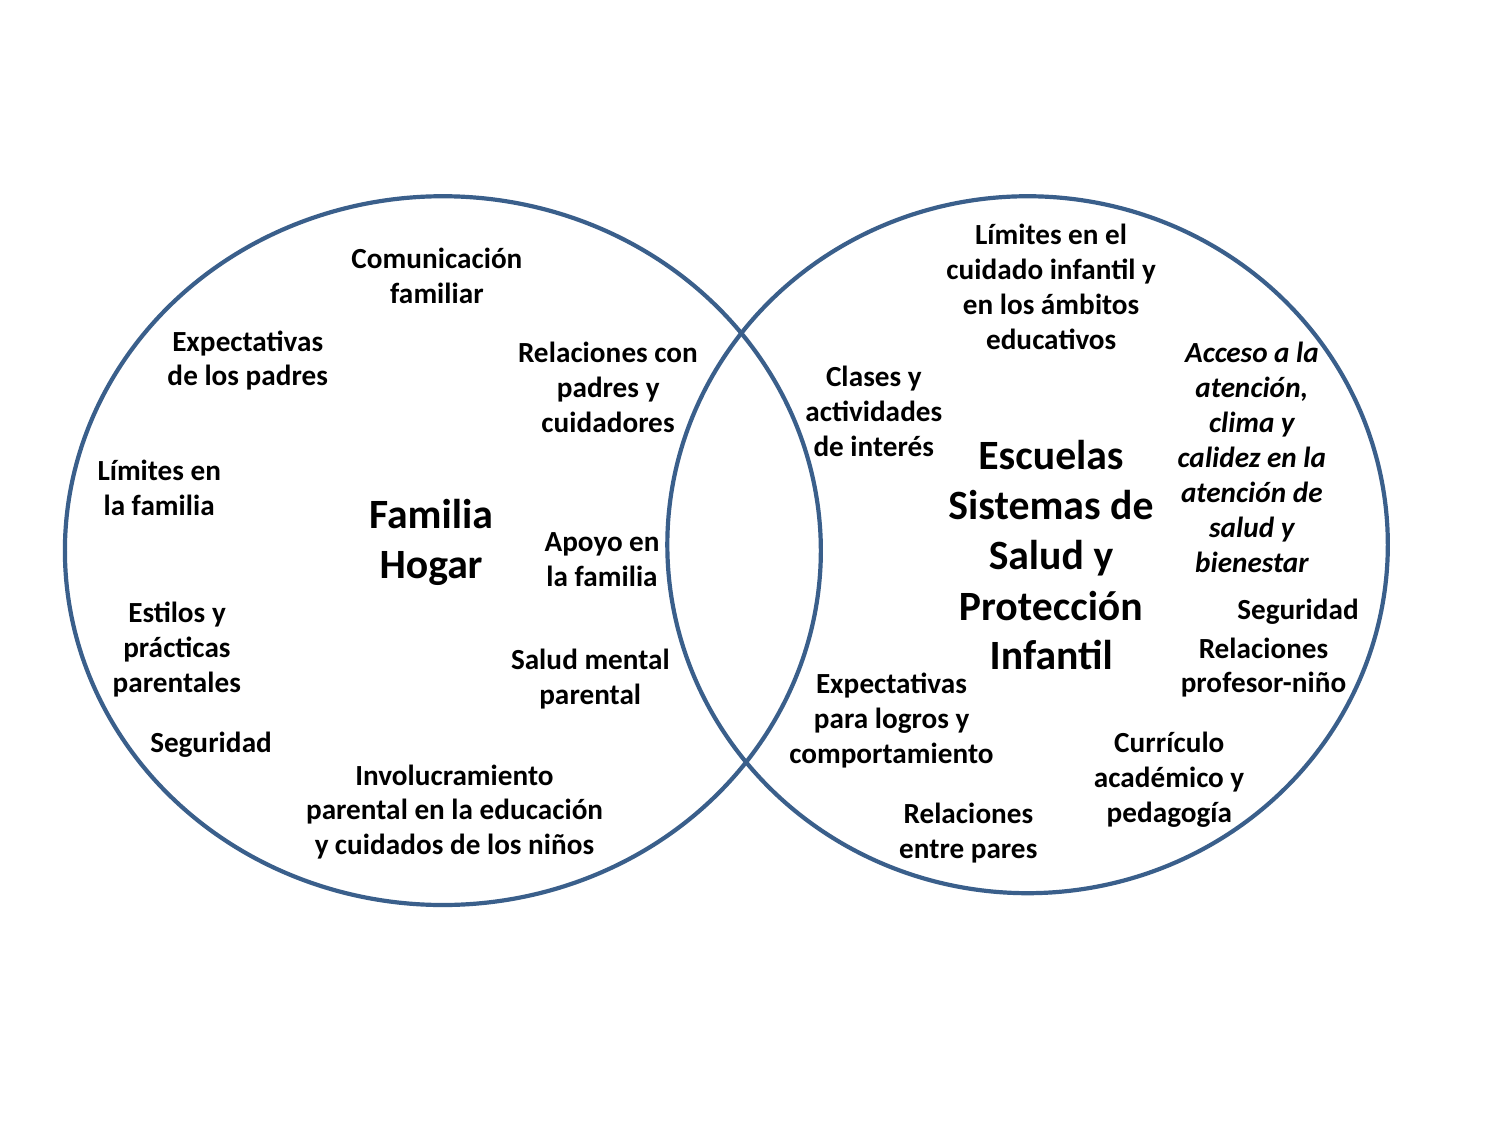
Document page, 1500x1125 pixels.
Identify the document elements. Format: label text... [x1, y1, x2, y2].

text_box Apoyo en la familia [525, 515, 680, 600]
text_box Expectativas para logros y comportamiento [773, 656, 1010, 777]
text_box Relaciones con padres y cuidadores [501, 326, 715, 446]
text_box Acceso a la atención, clima y calidez en la atención de salud y bienestar [1151, 326, 1353, 586]
text_box Escuelas Sistemas de Salud y Protección Infantil [927, 420, 1176, 686]
text_box [1353, 390, 1390, 673]
text_box Familia Hogar [324, 479, 538, 595]
text_box [666, 211, 1349, 865]
text_box Expectativas de los padres [147, 314, 349, 400]
text_box Límites en el cuidado infantil y en los ámbitos educativos [915, 208, 1188, 363]
text_box [140, 766, 616, 908]
text_box Relaciones entre pares [879, 786, 1057, 872]
text_box Seguridad [135, 715, 302, 766]
text_box Involucramiento parental en la educación y cuidados de los niños [289, 748, 621, 868]
text_box Comunicación familiar [301, 231, 573, 317]
text_box [926, 194, 1129, 208]
text_box Estilos y prácticas parentales [76, 586, 278, 706]
text_box [62, 194, 746, 866]
text_box [897, 836, 1230, 896]
text_box Currículo académico y pedagogía [1057, 715, 1282, 836]
text_box Límites en la familia [76, 444, 242, 529]
text_box Salud mental parental [478, 633, 703, 718]
text_box Relaciones profesor-niño [1163, 621, 1365, 707]
text_box Clases y actividades de interés [785, 349, 963, 470]
text_box Seguridad [1222, 582, 1376, 633]
